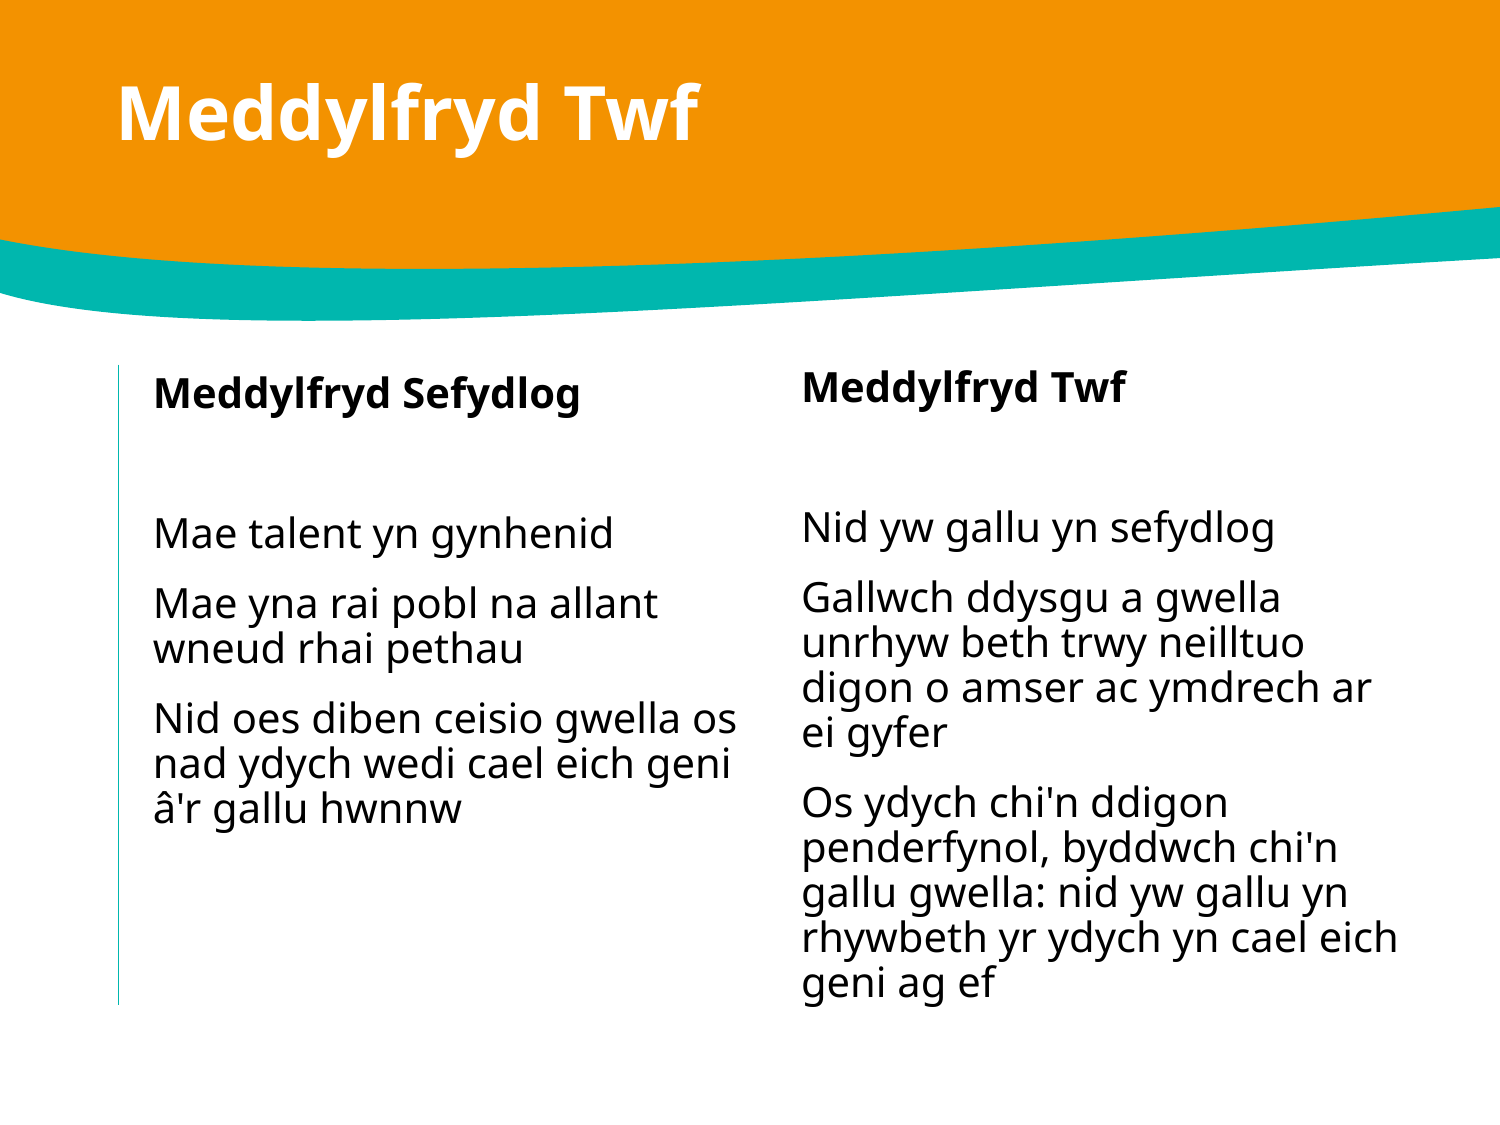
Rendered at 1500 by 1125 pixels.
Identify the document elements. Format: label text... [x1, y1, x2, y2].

text_box Meddylfryd Sefydlog Mae talent yn gynhenid Mae yna rai pobl na allant wneud rhai pethau Nid oes diben ceisio gwella os nad ydych wedi cael eich geni â'r gallu hwnnw [138, 364, 756, 956]
list Meddylfryd Twf [100, 67, 1411, 258]
text_box Meddylfryd Twf Nid yw gallu yn sefydlog Gallwch ddysgu a gwella unrhyw beth trwy neilltuo digon o amser ac ymdrech ar ei gyfer Os ydych chi'n ddigon penderfynol, byddwch chi'n gallu gwella: nid yw gallu yn rhywbeth yr ydych yn cael eich geni ag ef [786, 358, 1427, 950]
